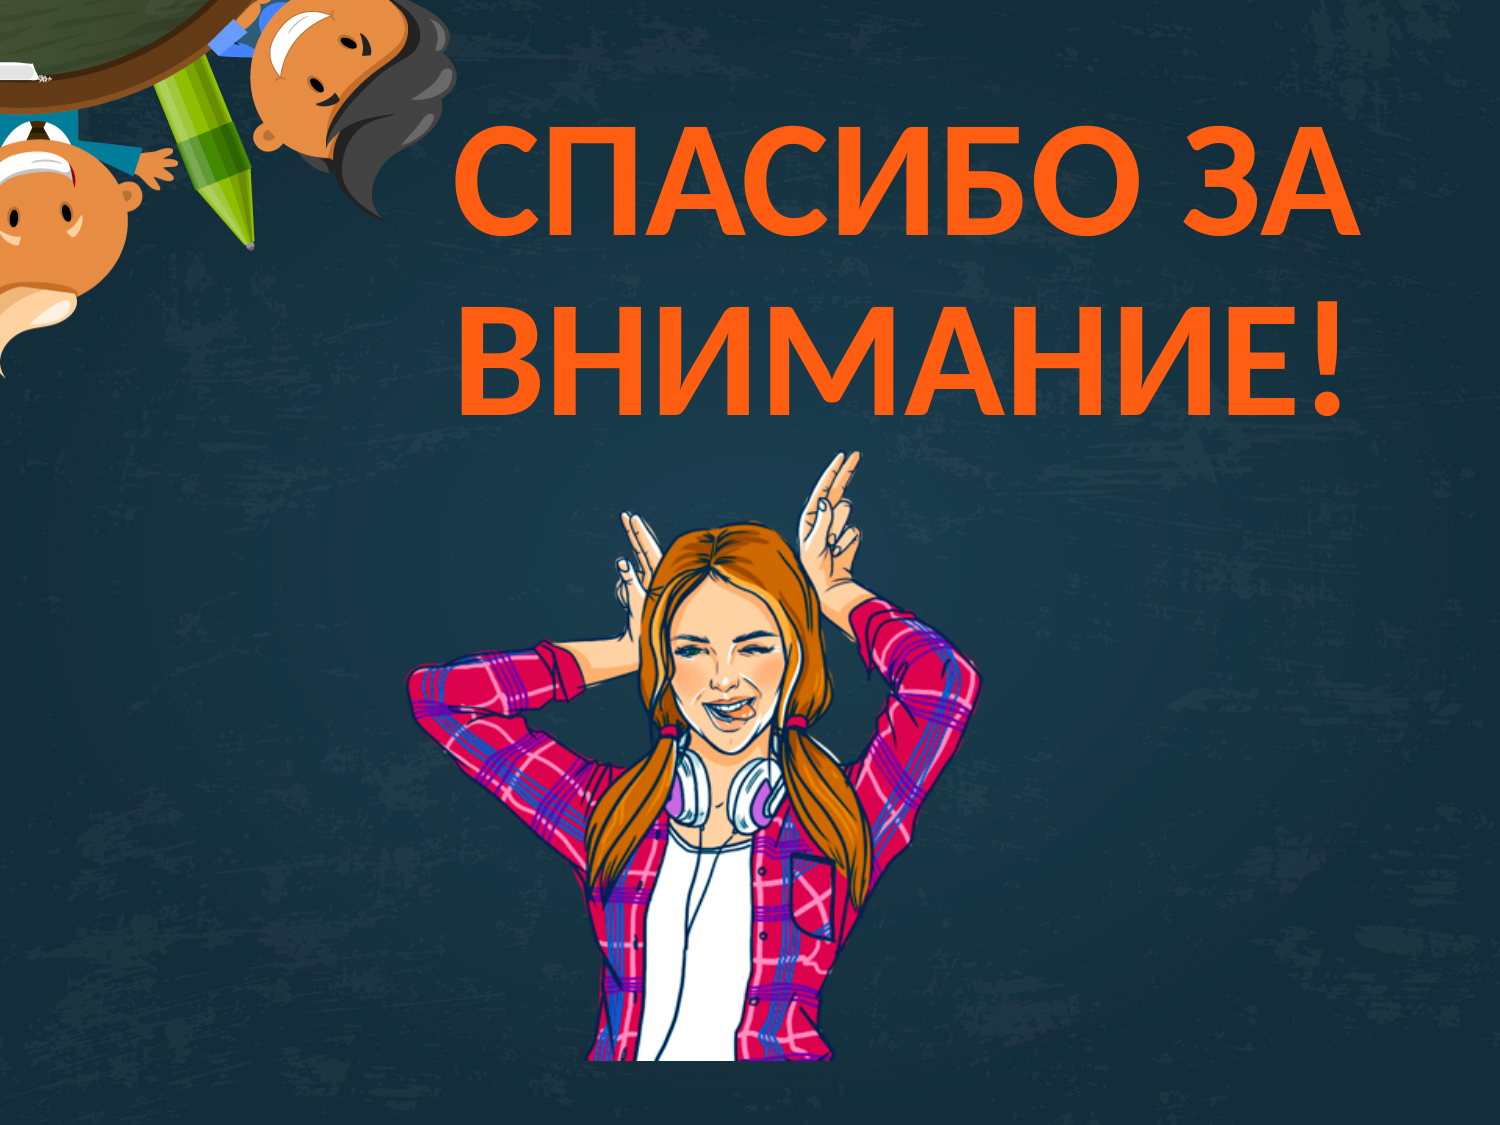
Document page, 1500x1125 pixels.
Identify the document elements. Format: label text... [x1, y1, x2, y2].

title СПАСИБО ЗА ВНИМАНИЕ! [437, 226, 1419, 318]
picture [0, 0, 1500, 1125]
